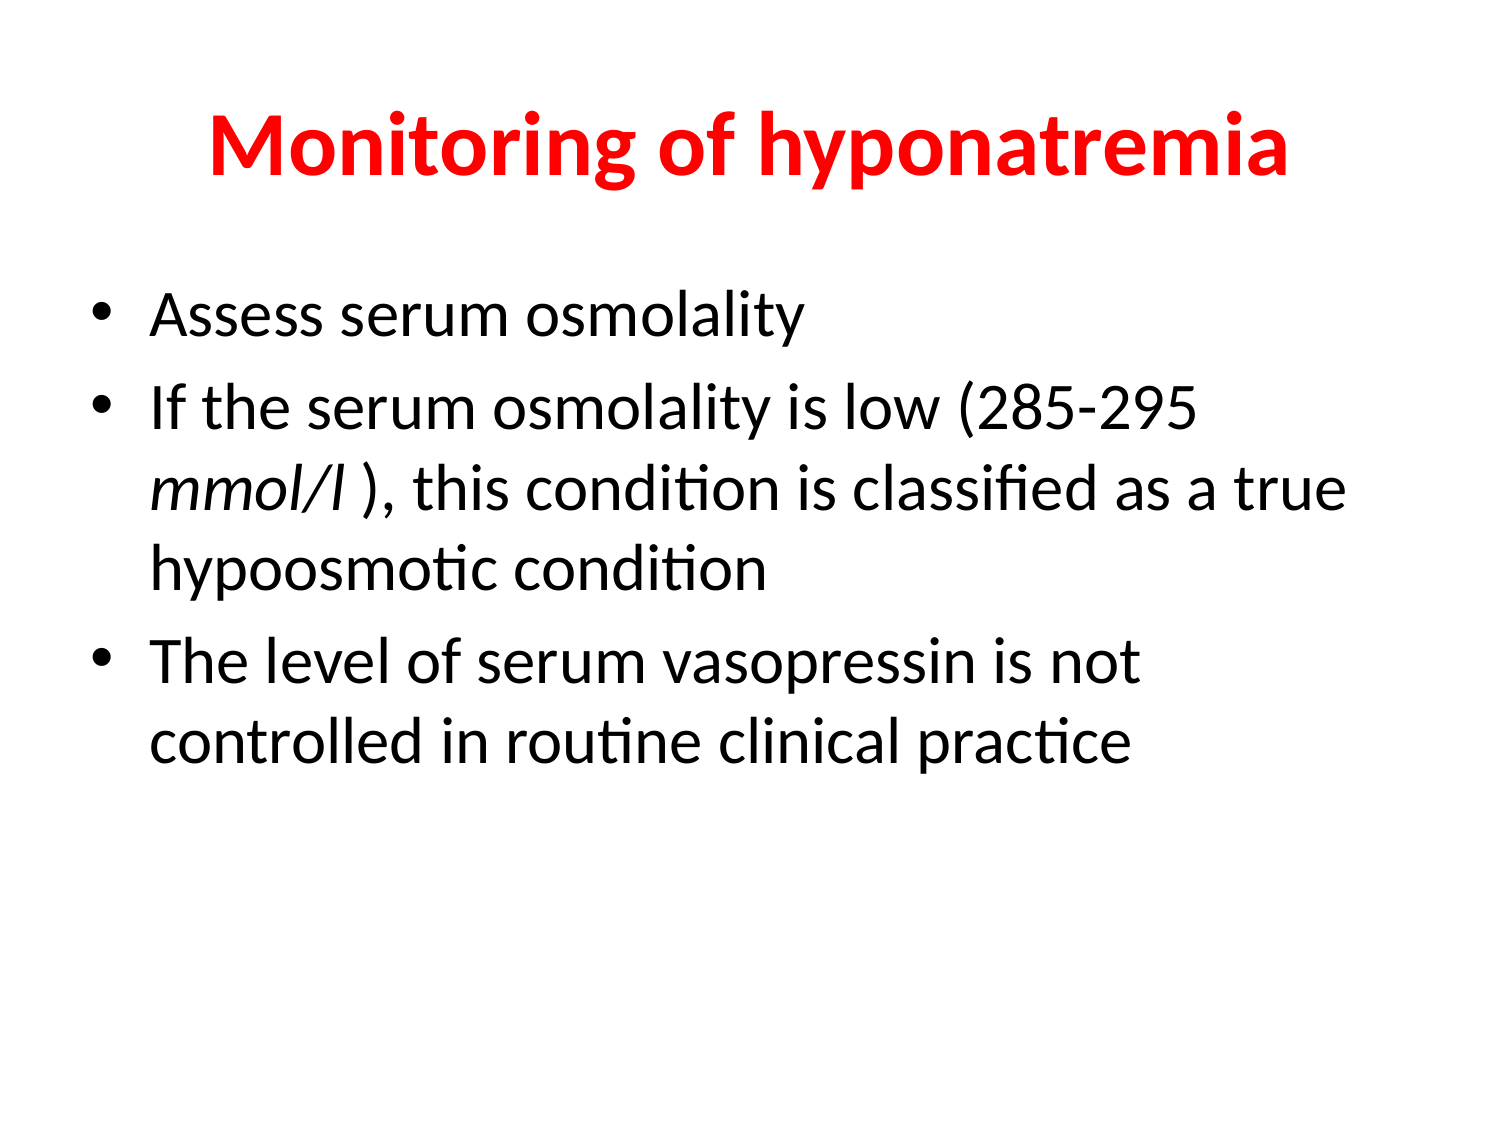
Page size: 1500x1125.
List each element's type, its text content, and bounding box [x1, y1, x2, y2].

title Monitoring of hyponatremia [75, 45, 1425, 233]
list Assess serum osmolality If the serum osmolality is low (285-295 mmol/l ), this condition is classified as a true hypoosmotic condition The level of serum vasopressin is not controlled in routine clinical practice [75, 262, 1425, 1005]
